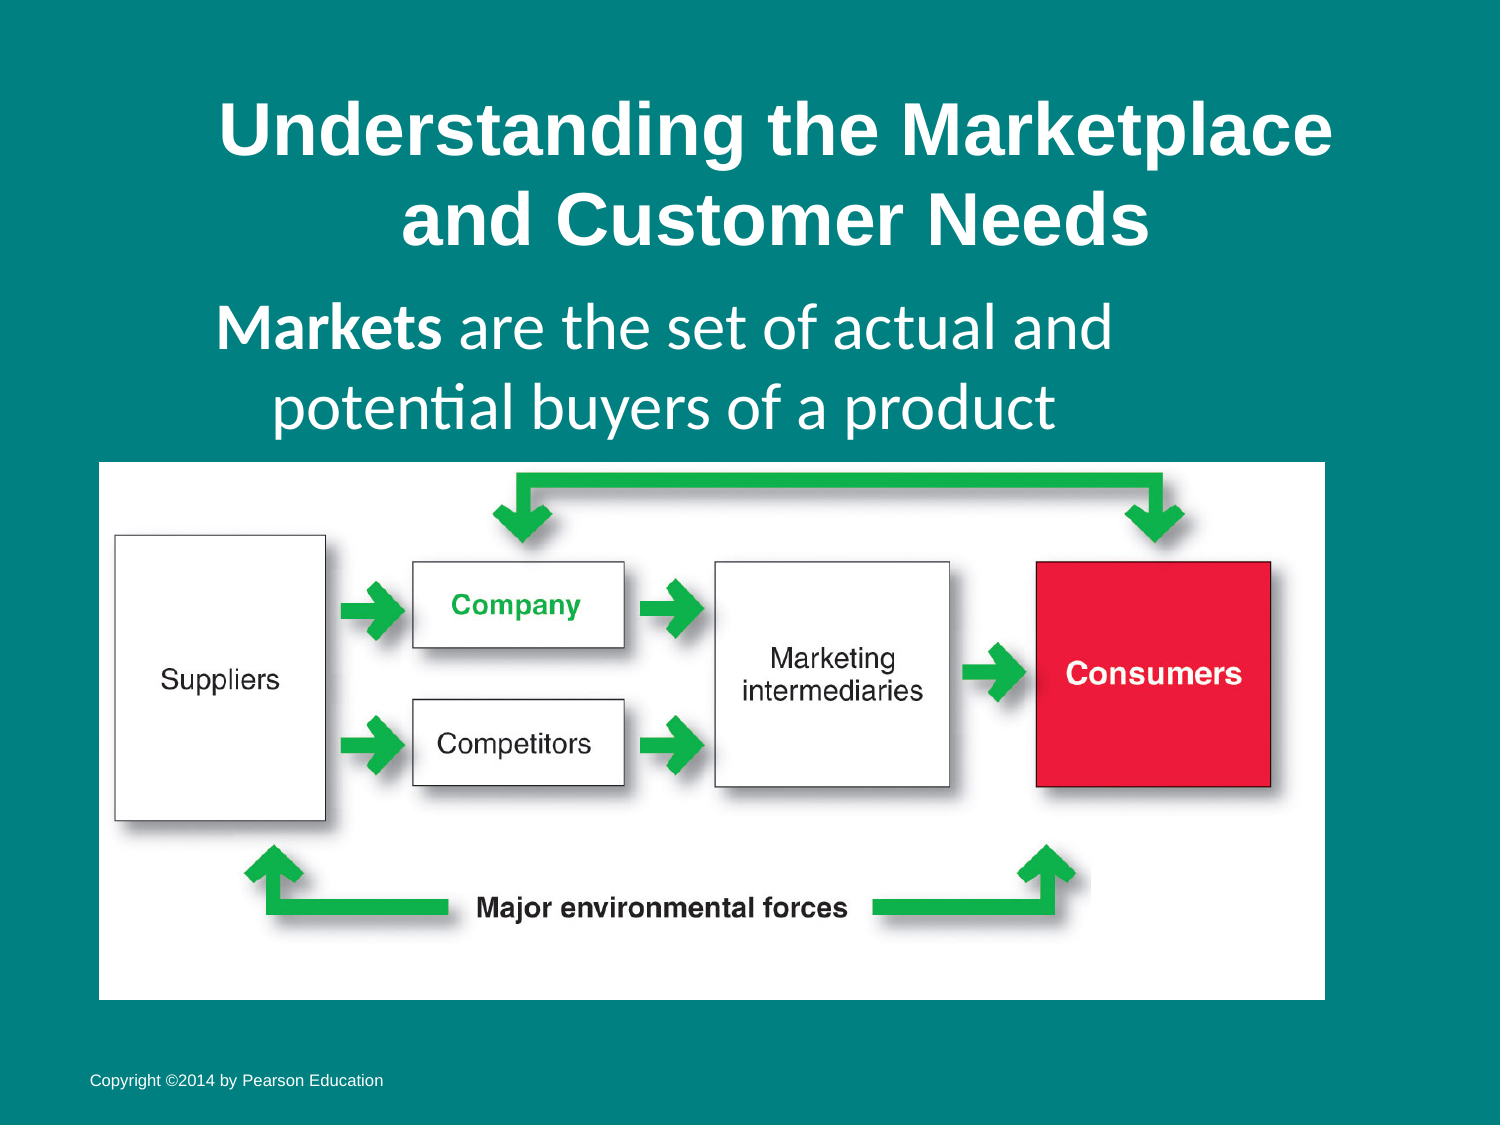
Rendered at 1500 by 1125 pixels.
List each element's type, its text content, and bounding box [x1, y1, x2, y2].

list Markets are the set of actual and potential buyers of a product [199, 274, 1294, 460]
title Understanding the Marketplace and Customer Needs [137, 49, 1417, 291]
picture [99, 462, 1326, 1000]
text_box Copyright ©2014 by Pearson Education [74, 1062, 825, 1098]
